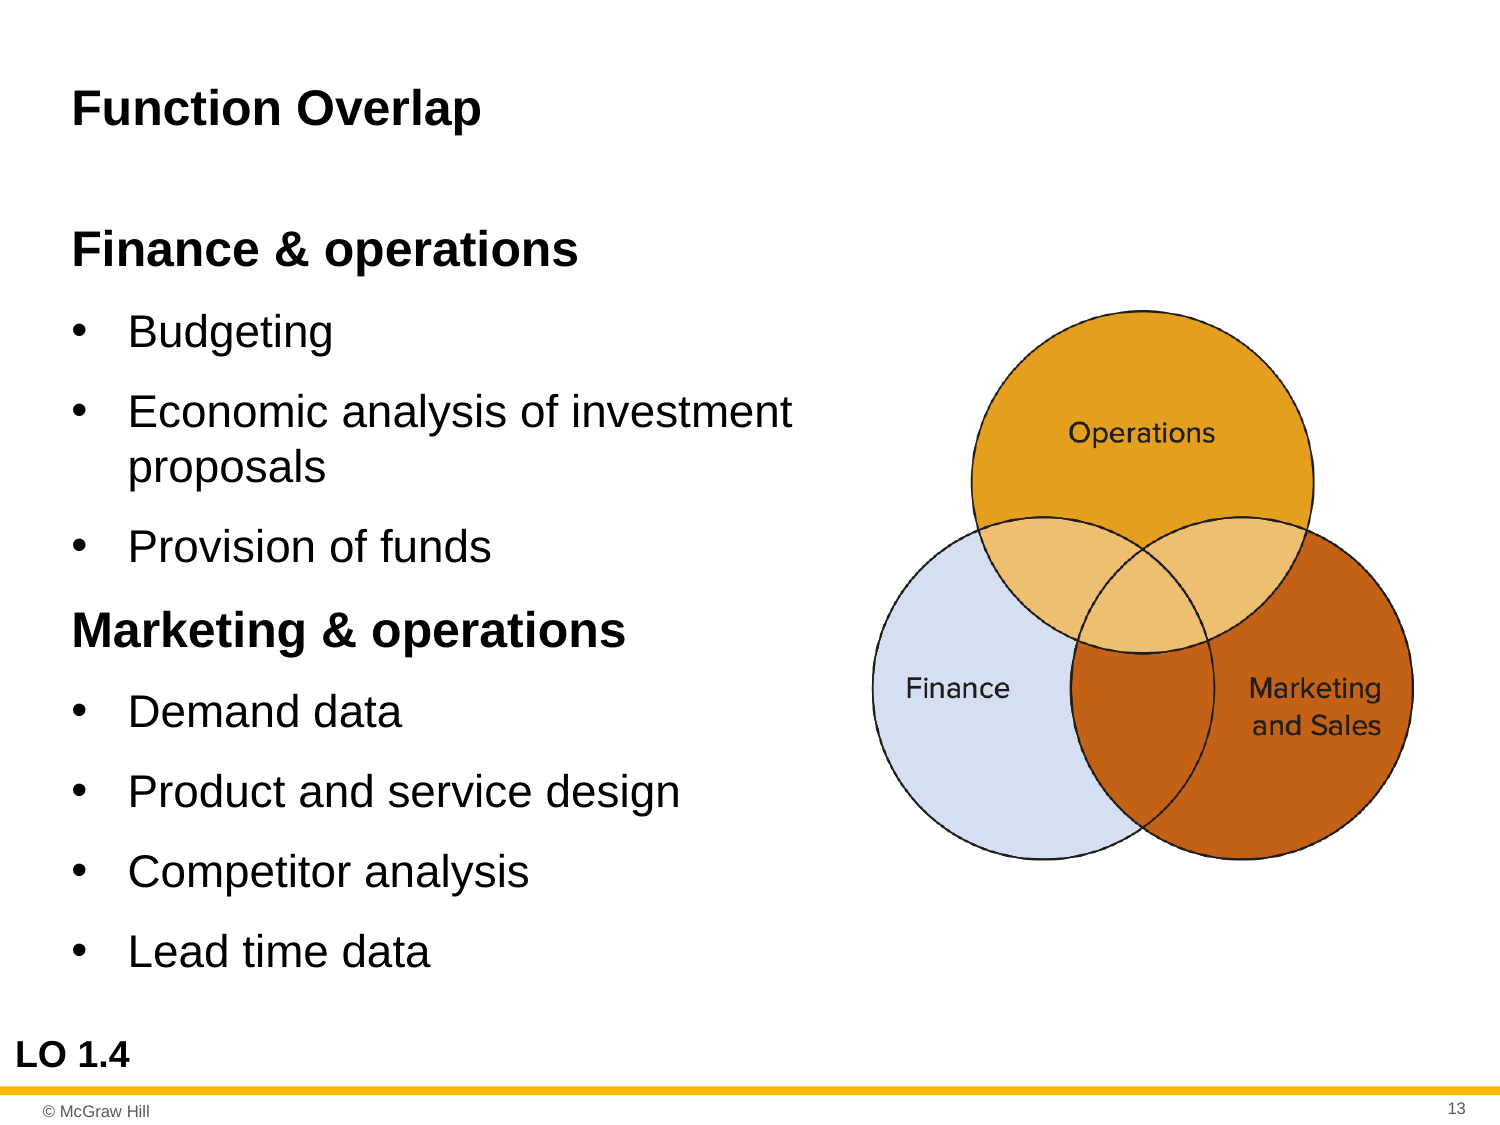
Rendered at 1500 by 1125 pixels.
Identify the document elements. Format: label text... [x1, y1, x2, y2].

picture [847, 247, 1444, 920]
list Finance & operations Budgeting Economic analysis of investment proposals Provision of funds Marketing & operations Demand data Product and service design Competitor analysis Lead time data [56, 209, 813, 987]
list LO 1.4 [0, 1022, 197, 1085]
title Function Overlap [56, 50, 1444, 162]
